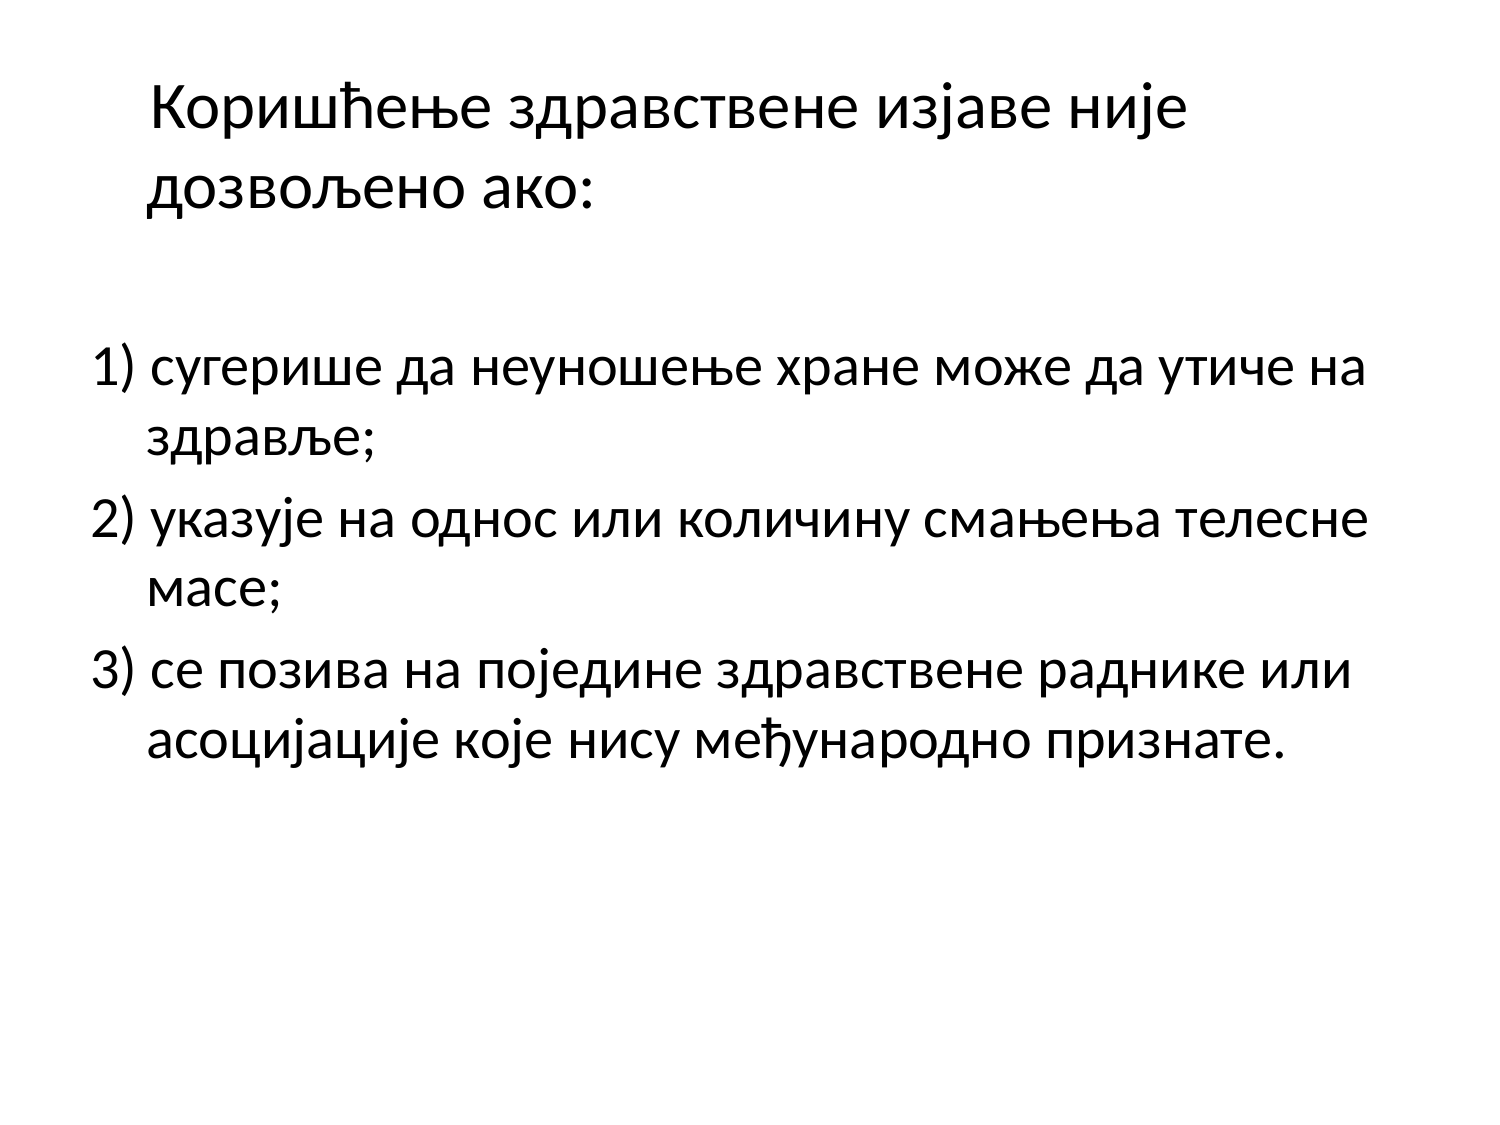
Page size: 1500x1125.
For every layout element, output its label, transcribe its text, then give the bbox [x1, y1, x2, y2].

list Коришћење здравствене изјаве није дозвољено ако: 1) сугерише да неуношење хране може да утиче на здравље; 2) указује на однос или количину смањења телесне масе; 3) се позива на поједине здравствене раднике или асоцијације које нису међународно признате. [74, 54, 1426, 1006]
